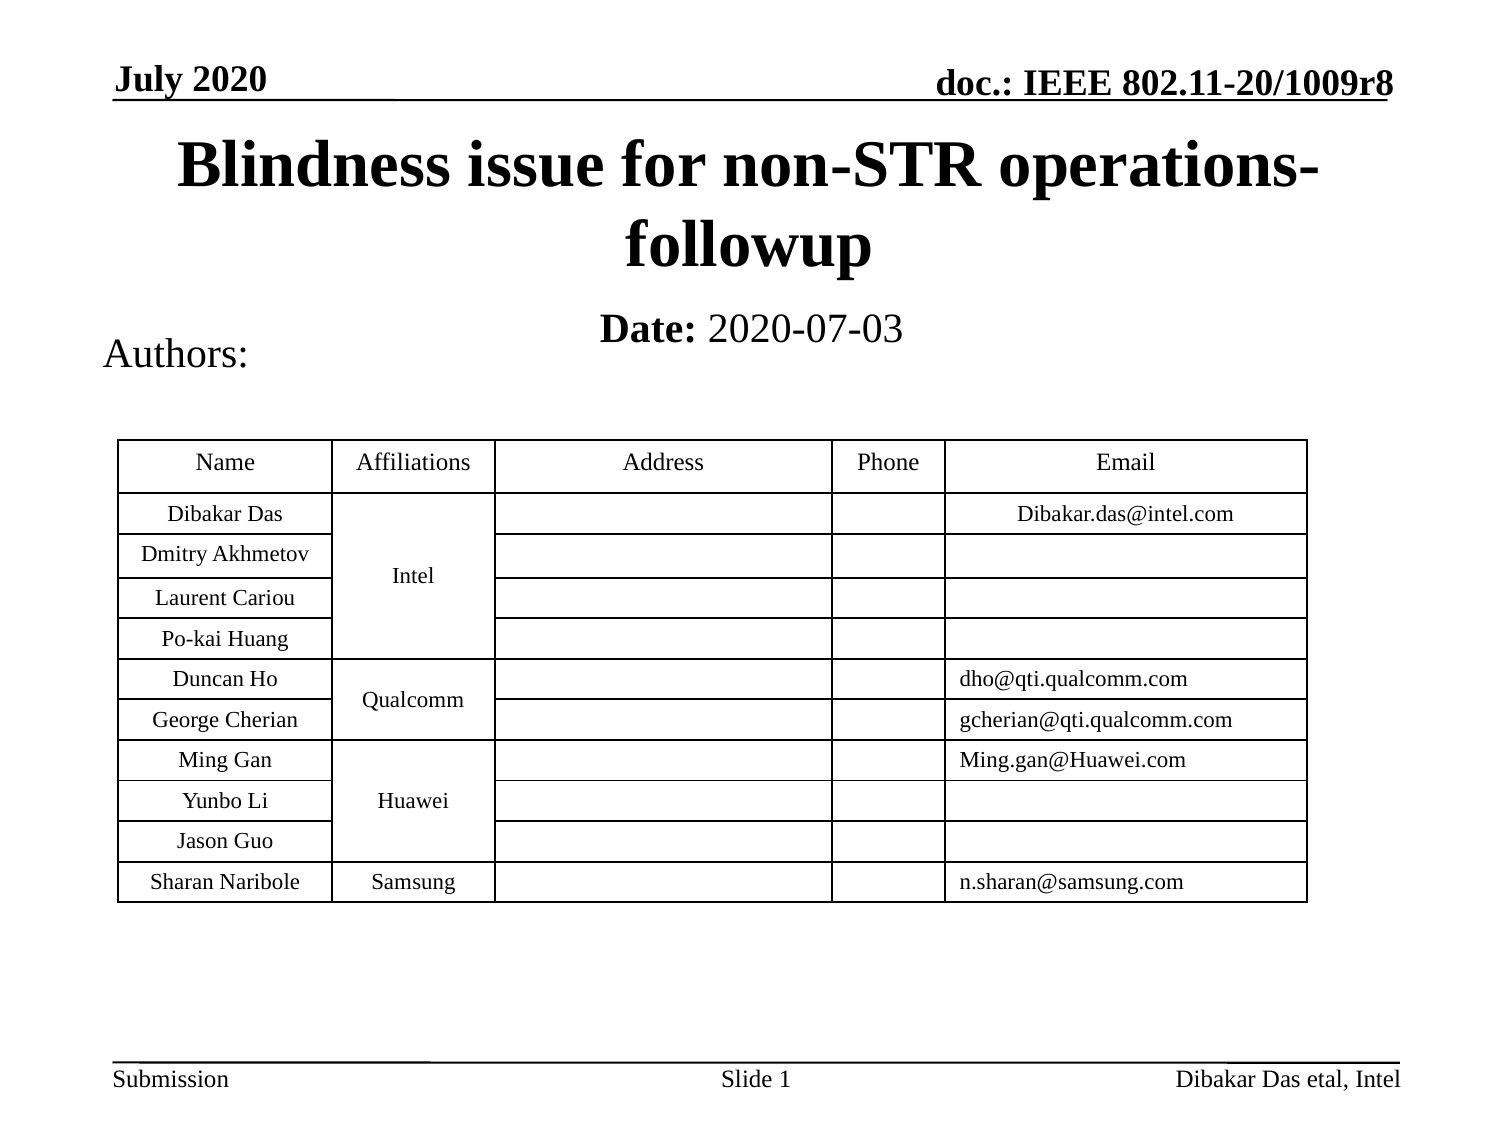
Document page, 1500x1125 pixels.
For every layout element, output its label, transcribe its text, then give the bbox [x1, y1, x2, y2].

table_cell gcherian@qti.qualcomm.com [946, 700, 1306, 739]
table_cell [496, 579, 831, 617]
table_cell Ming Gan [119, 741, 331, 780]
table_cell Dibakar.das@intel.com [946, 494, 1306, 533]
table_cell dho@qti.qualcomm.com [946, 660, 1306, 698]
table_cell Jason Guo [119, 822, 331, 861]
table_cell n.sharan@samsung.com [946, 863, 1306, 901]
table_cell [833, 741, 944, 780]
table_cell [946, 579, 1306, 617]
slide_number Slide 1 [712, 1061, 800, 1123]
table_cell Intel [333, 494, 494, 658]
table_cell [496, 660, 831, 698]
table_cell Huawei [333, 741, 494, 861]
table_cell Sharan Naribole [119, 863, 331, 901]
table_cell [496, 535, 831, 577]
table_cell Dmitry Akhmetov [119, 535, 331, 577]
table_cell [946, 619, 1306, 658]
table_cell Samsung [333, 863, 494, 901]
table_header Affiliations [333, 441, 494, 492]
table_cell [496, 494, 831, 533]
footer Dibakar Das etal, Intel [902, 1061, 1402, 1093]
table_cell [833, 619, 944, 658]
title Blindness issue for non-STR operations-followup [112, 112, 1388, 288]
table_cell George Cherian [119, 700, 331, 739]
table_cell [946, 535, 1306, 577]
table_cell [833, 863, 944, 901]
table_cell [833, 579, 944, 617]
table_cell Yunbo Li [119, 781, 331, 820]
table_cell [833, 535, 944, 577]
table_header Address [496, 441, 831, 492]
table_cell [496, 741, 831, 780]
table_cell Dibakar Das [119, 494, 331, 533]
table_cell Laurent Cariou [119, 579, 331, 617]
table_cell [496, 863, 831, 901]
table_cell [833, 781, 944, 820]
table_header Email [946, 441, 1306, 492]
table_cell [833, 700, 944, 739]
table_cell [946, 822, 1306, 861]
table_cell [496, 700, 831, 739]
table_cell [833, 494, 944, 533]
table_cell [496, 619, 831, 658]
table_cell Ming.gan@Huawei.com [946, 741, 1306, 780]
table_cell [946, 781, 1306, 820]
table_header Phone [833, 441, 944, 492]
table_cell Po-kai Huang [119, 619, 331, 658]
table_cell [496, 822, 831, 861]
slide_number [114, 54, 493, 100]
table_cell Qualcomm [333, 660, 494, 739]
table_cell Duncan Ho [119, 660, 331, 698]
table_cell [833, 660, 944, 698]
text_box Authors: [87, 318, 325, 381]
table_cell [833, 822, 944, 861]
list Date: 2020-07-03 [114, 293, 1390, 359]
table_cell [496, 781, 831, 820]
table_header Name [119, 441, 331, 492]
